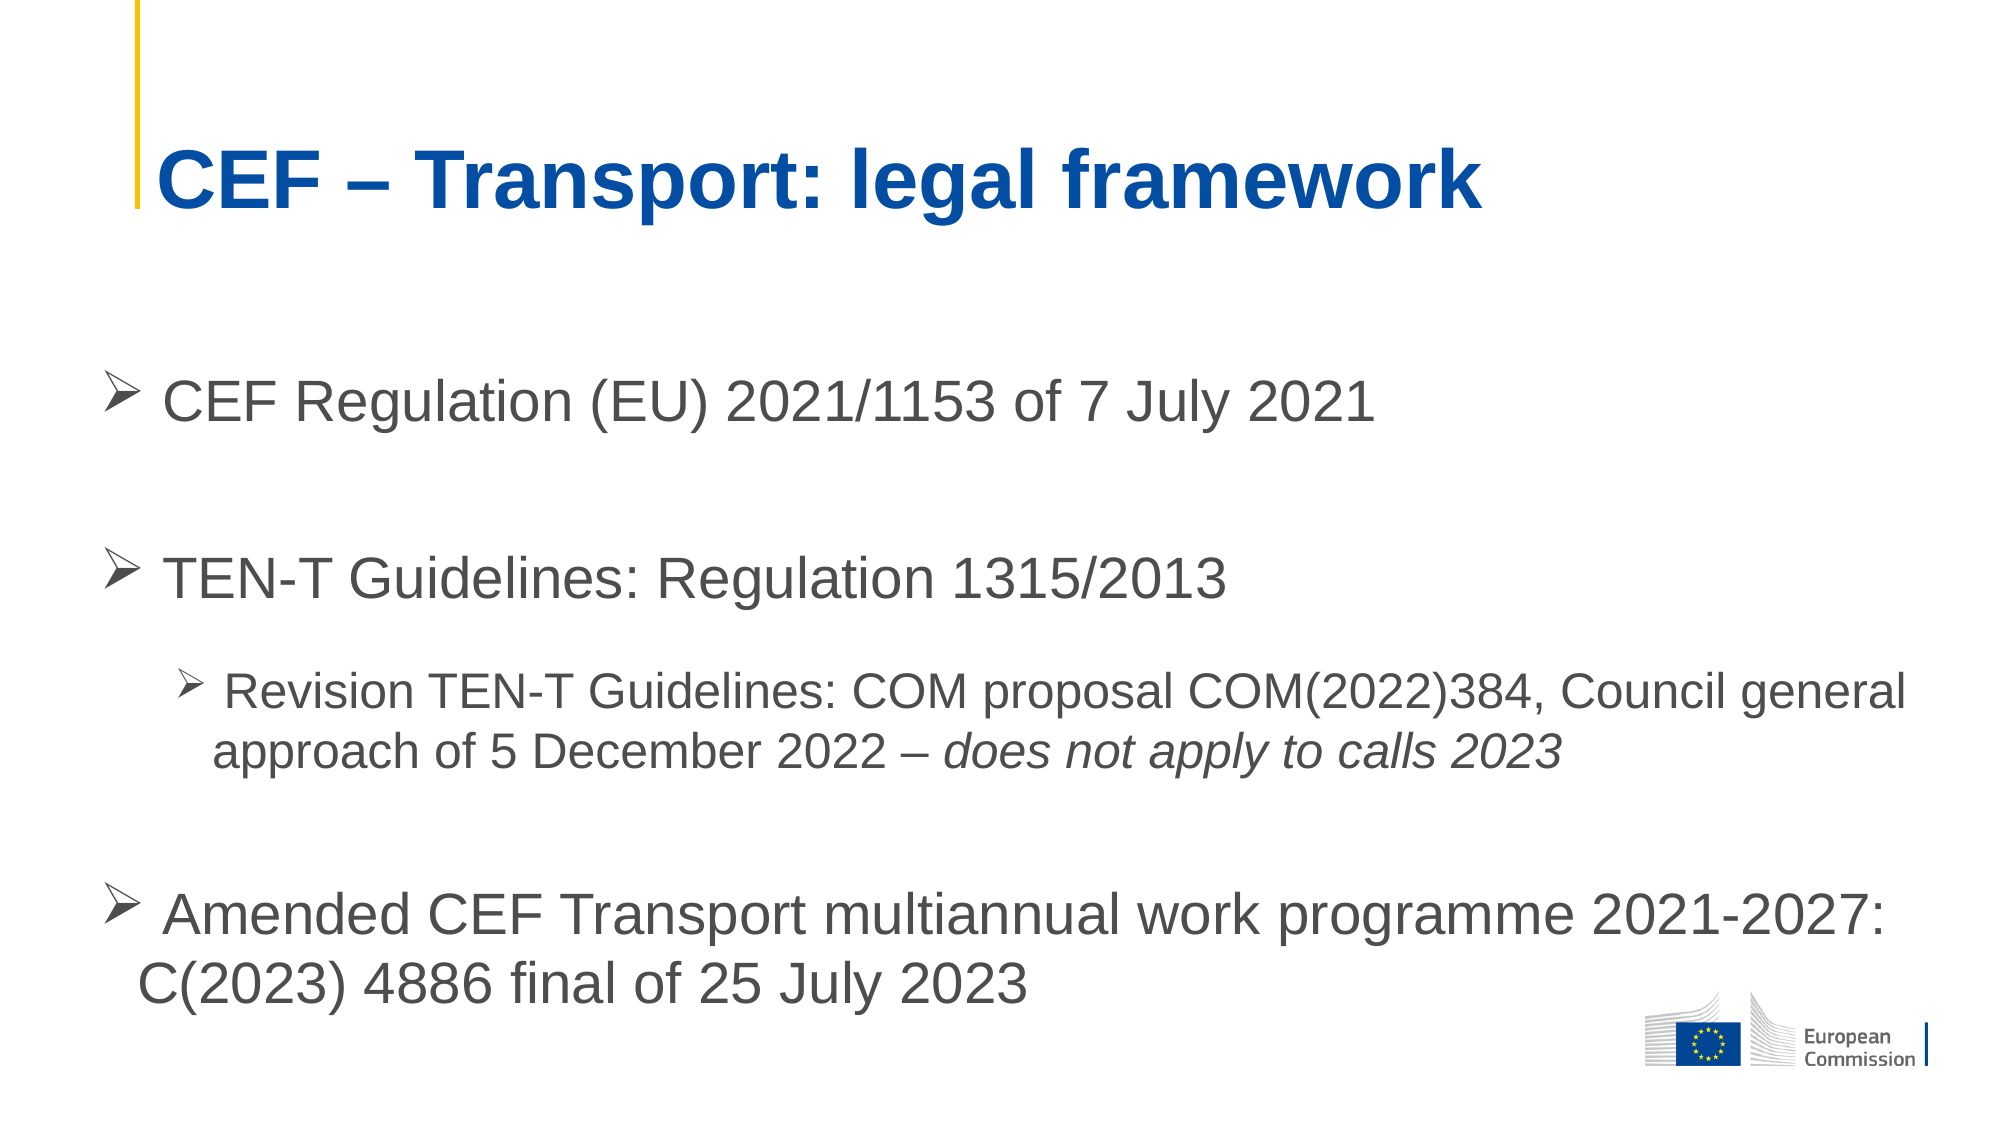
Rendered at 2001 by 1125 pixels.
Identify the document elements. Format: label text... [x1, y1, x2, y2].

picture [1645, 991, 1928, 1066]
list CEF Regulation (EU) 2021/1153 of 7 July 2021 TEN-T Guidelines: Regulation 1315/2013 Revision TEN-T Guidelines: COM proposal COM(2022)384, Council general approach of 5 December 2022 – does not apply to calls 2023 Amended CEF Transport multiannual work programme 2021-2027: C(2023) 4886 final of 25 July 2023 [84, 355, 1926, 1043]
title CEF – Transport: legal framework [141, 62, 1557, 227]
